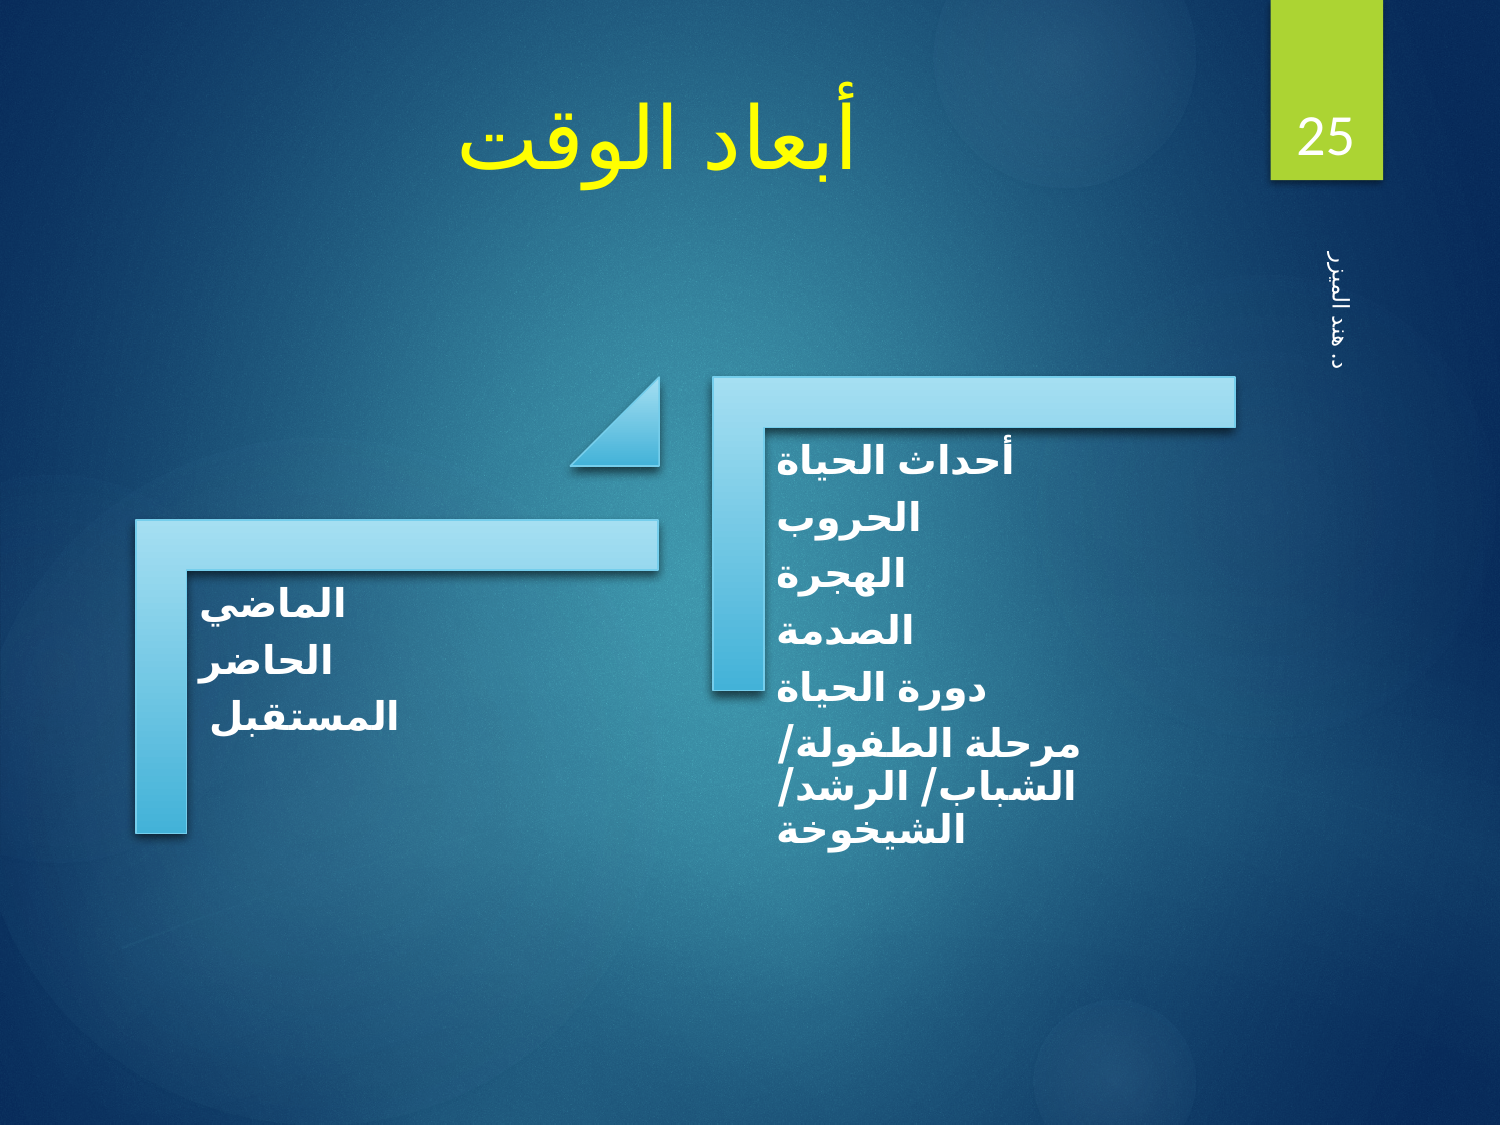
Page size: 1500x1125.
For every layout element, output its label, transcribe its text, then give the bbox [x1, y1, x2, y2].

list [135, 336, 1237, 1026]
title أبعاد الوقت [79, 74, 1237, 304]
slide_number 25 [1273, 48, 1378, 175]
footer د. هند الميزر [1320, 237, 1358, 871]
